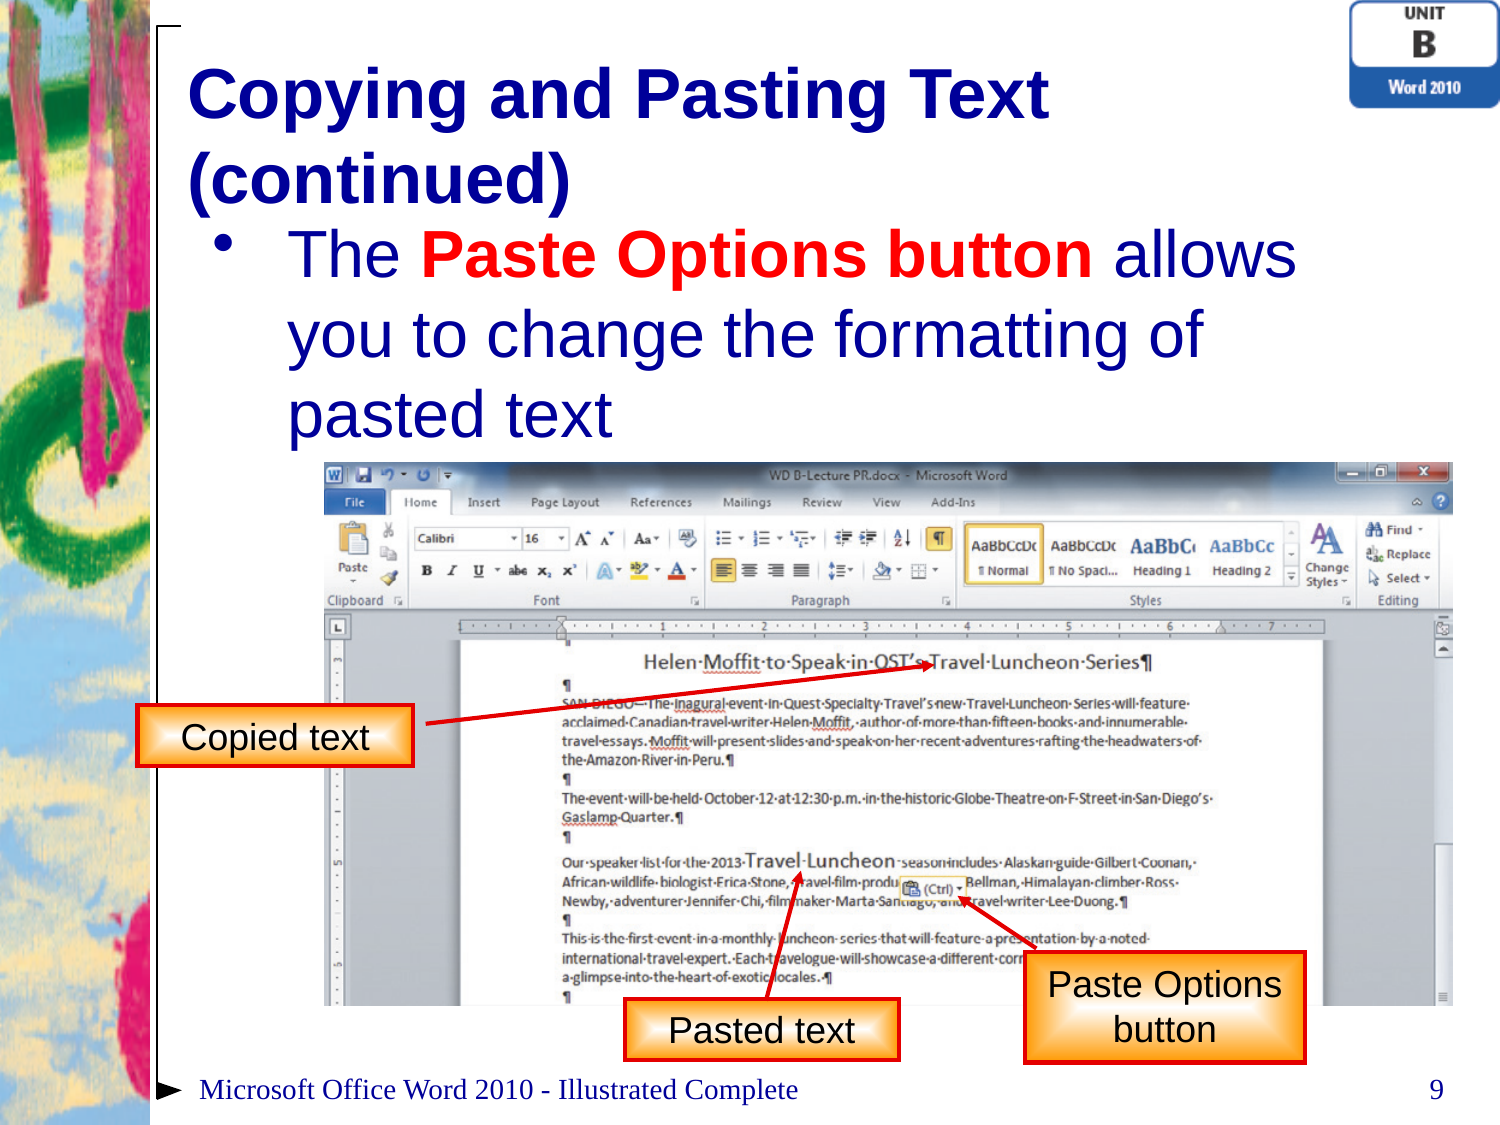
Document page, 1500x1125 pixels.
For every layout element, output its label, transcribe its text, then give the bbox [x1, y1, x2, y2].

footer Microsoft Office Word 2010 - Illustrated Complete [183, 1062, 1147, 1125]
picture [1348, 0, 1500, 110]
list The Paste Options button allows you to change the formatting of pasted text [196, 202, 1412, 462]
slide_number 9 [1356, 1062, 1460, 1105]
picture [324, 462, 1454, 1006]
picture [0, 0, 150, 1125]
text_box Copied text [137, 705, 319, 767]
text_box Pasted text [624, 1014, 899, 1060]
text_box Paste Options button [1024, 1014, 1305, 1063]
title Copying and Pasting Text (continued) [171, 69, 1311, 196]
